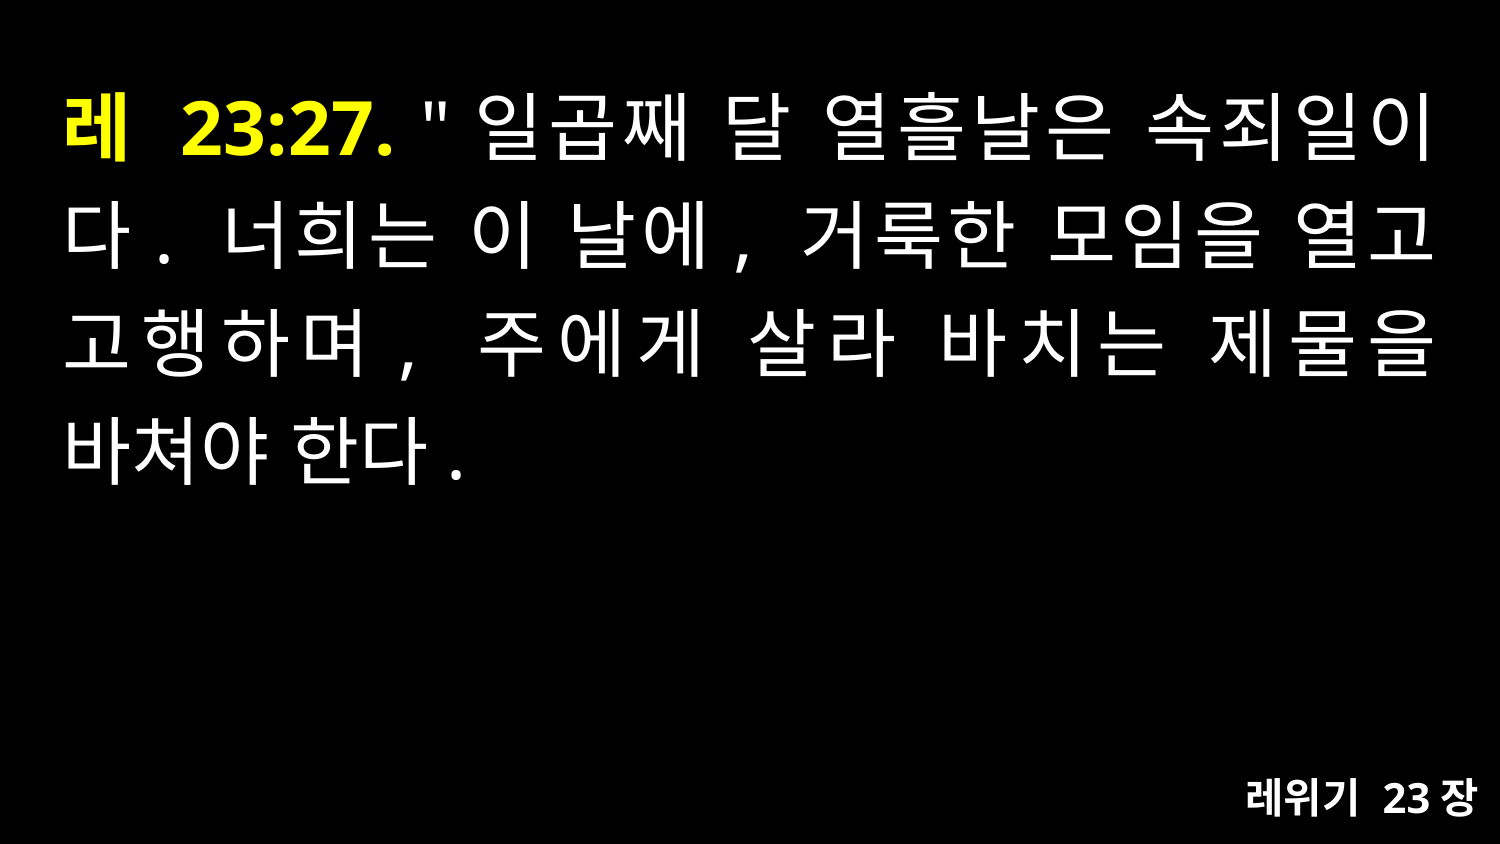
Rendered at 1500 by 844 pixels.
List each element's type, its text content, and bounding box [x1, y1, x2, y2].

subtitle 레위기 23장 [916, 770, 1500, 844]
title 레 23:27. "일곱째 달 열흘날은 속죄일이다. 너희는 이 날에, 거룩한 모임을 열고 고행하며, 주에게 살라 바치는 제물을 바쳐야 한다. [0, 0, 1500, 844]
